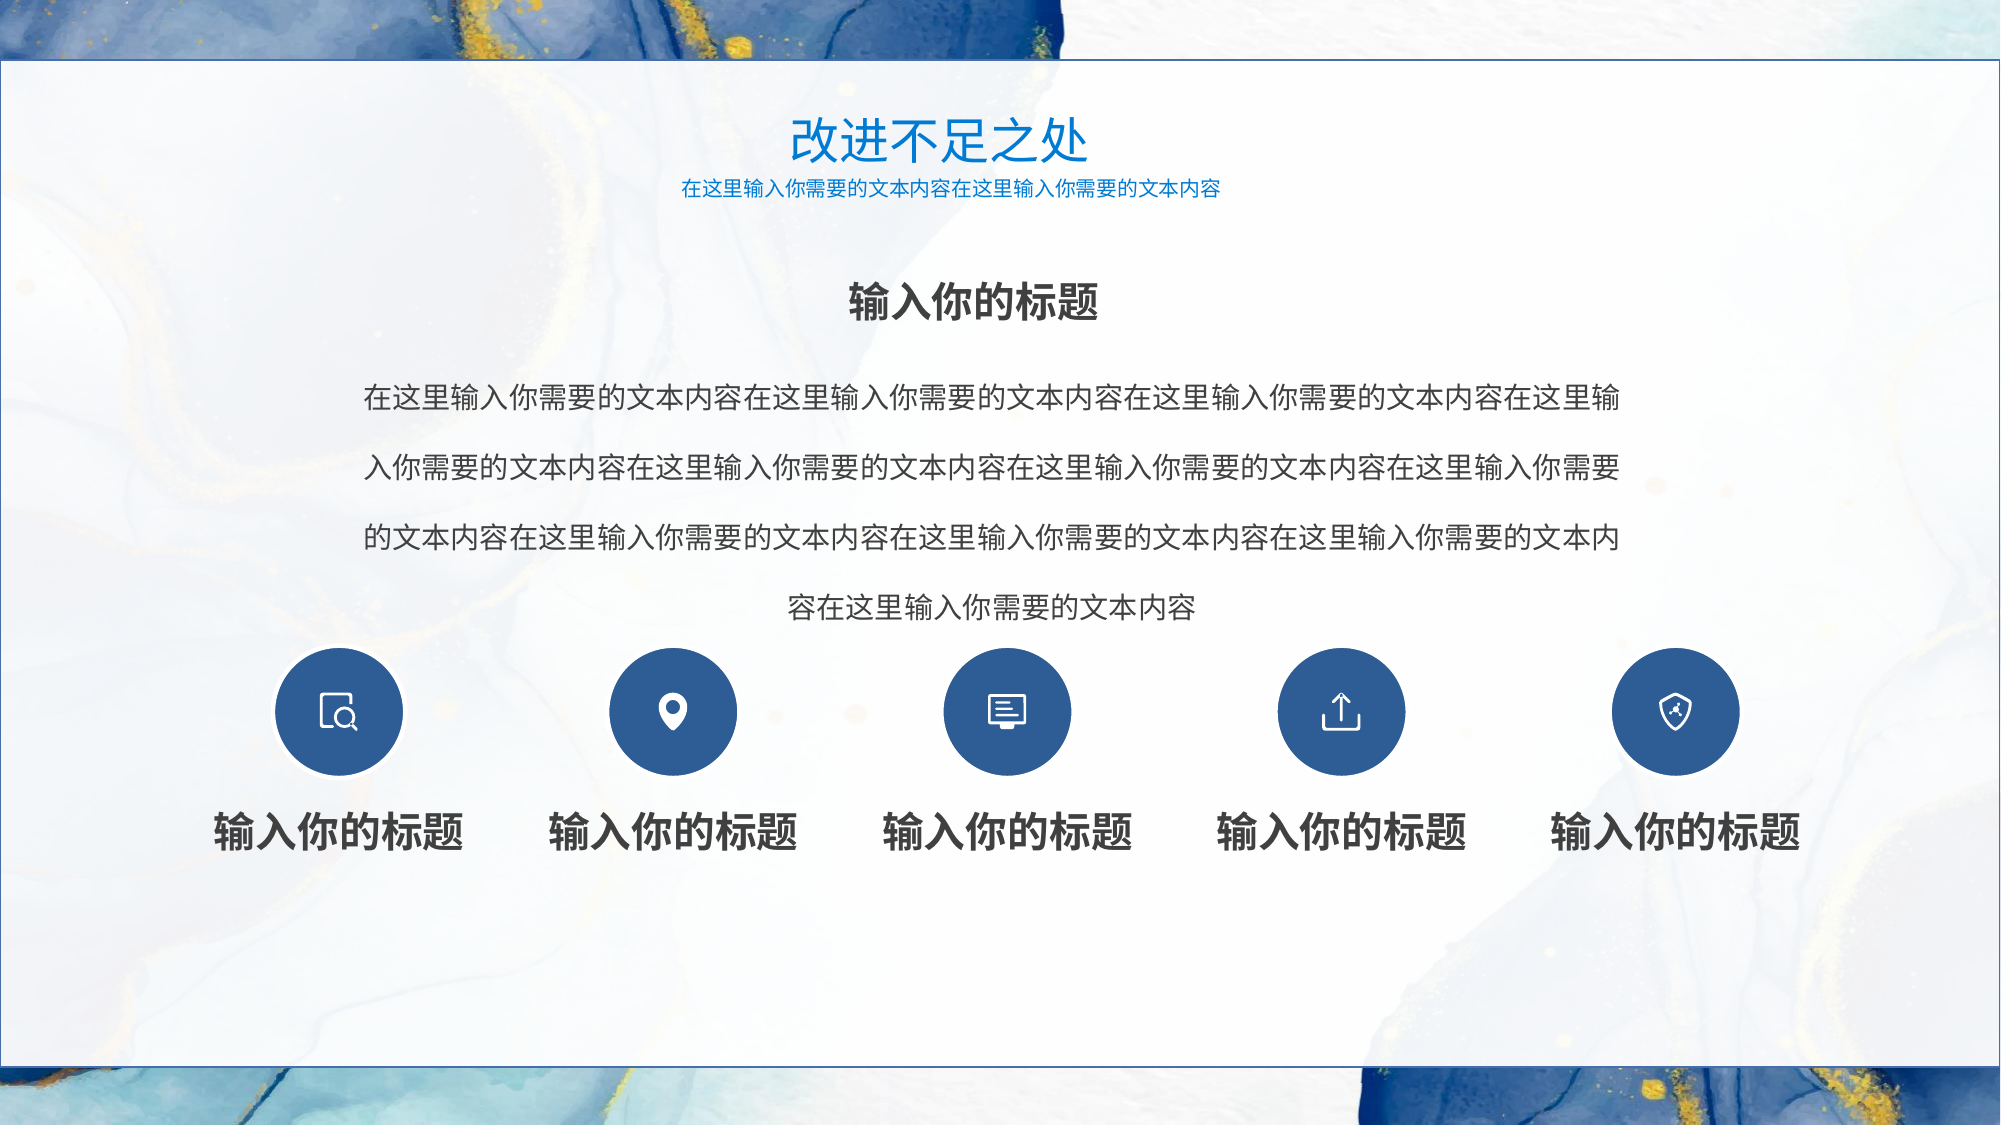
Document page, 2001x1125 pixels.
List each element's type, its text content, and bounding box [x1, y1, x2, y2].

text_box 输入你的标题 [819, 268, 1128, 334]
text_box 在这里输入你需要的文本内容在这里输入你需要的文本内容 [623, 167, 1280, 208]
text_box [1521, 645, 1831, 865]
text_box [518, 645, 828, 865]
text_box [853, 645, 1162, 865]
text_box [1187, 645, 1496, 865]
text_box [0, 59, 2000, 1068]
text_box 改进不足之处 [774, 101, 1128, 167]
picture [0, 0, 2001, 1125]
text_box 在这里输入你需要的文本内容在这里输入你需要的文本内容在这里输入你需要的文本内容在这里输入你需要的文本内容在这里输入你需要的文本内容在这里输入你需要的文本内容在这里输入你需要的文本内容在这里输入你需要的文本内容在这里输入你需要的文本内容在这里输入你需要的文本内容在这里输入你需要的文本内容 [344, 337, 1640, 632]
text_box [184, 645, 494, 865]
